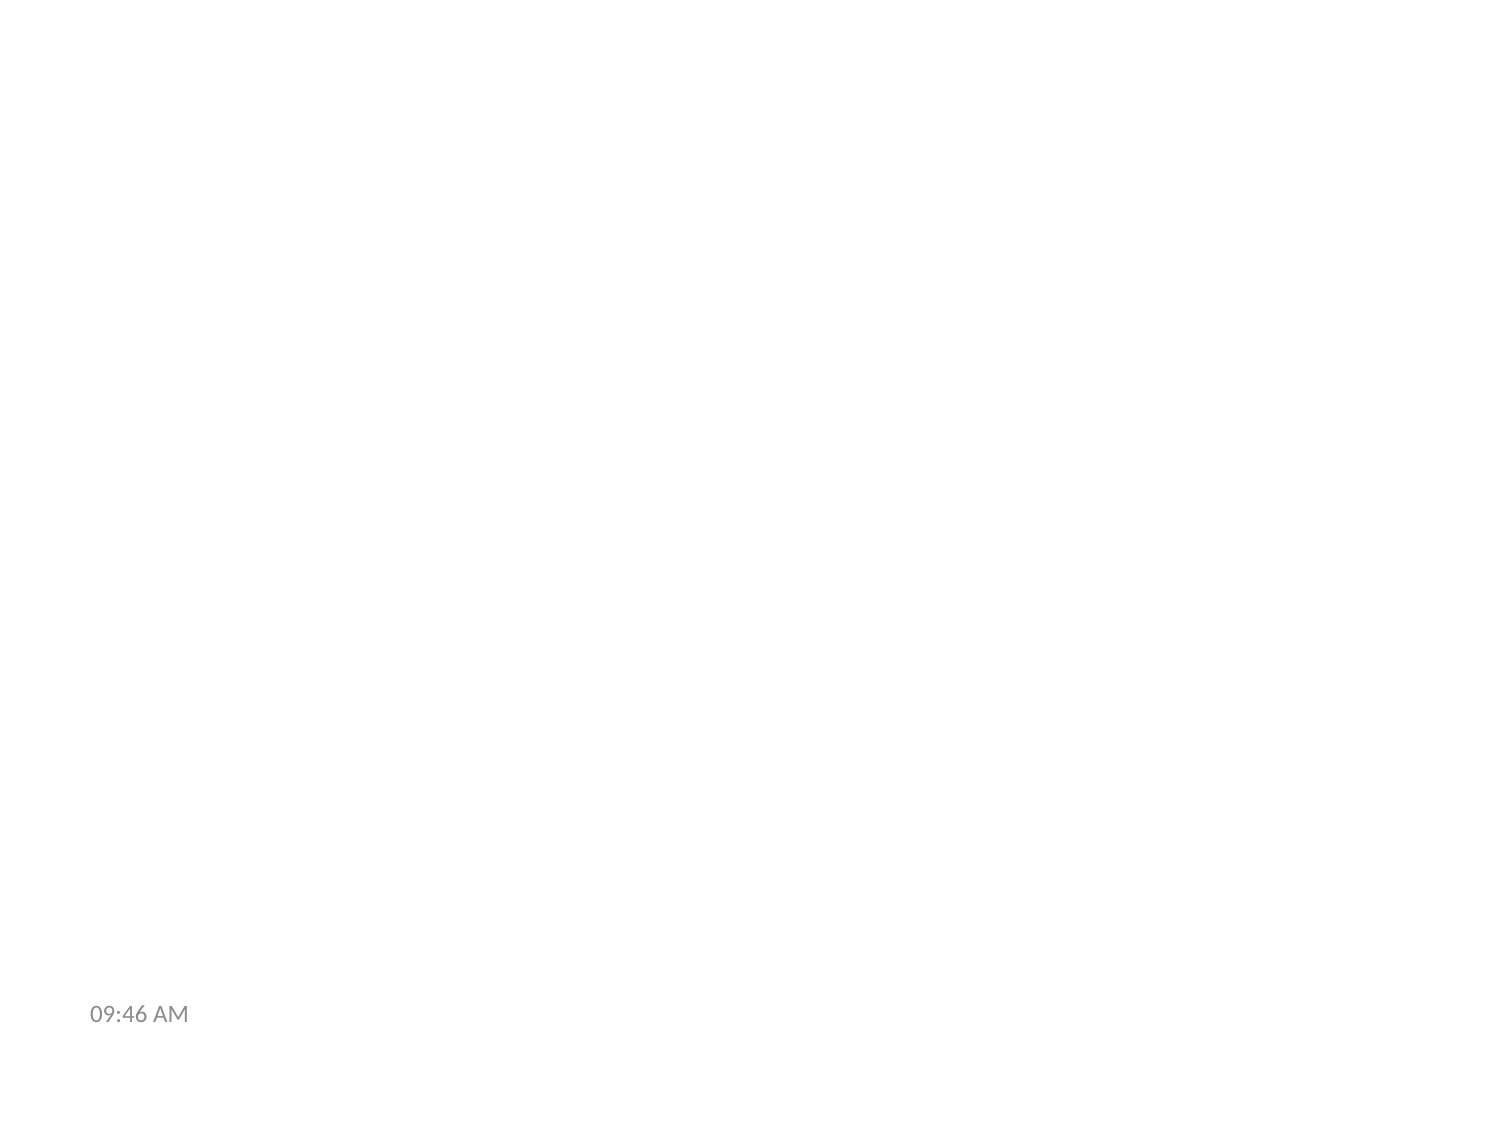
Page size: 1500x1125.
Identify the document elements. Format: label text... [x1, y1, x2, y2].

text_box 3:35 PM [75, 982, 425, 1043]
